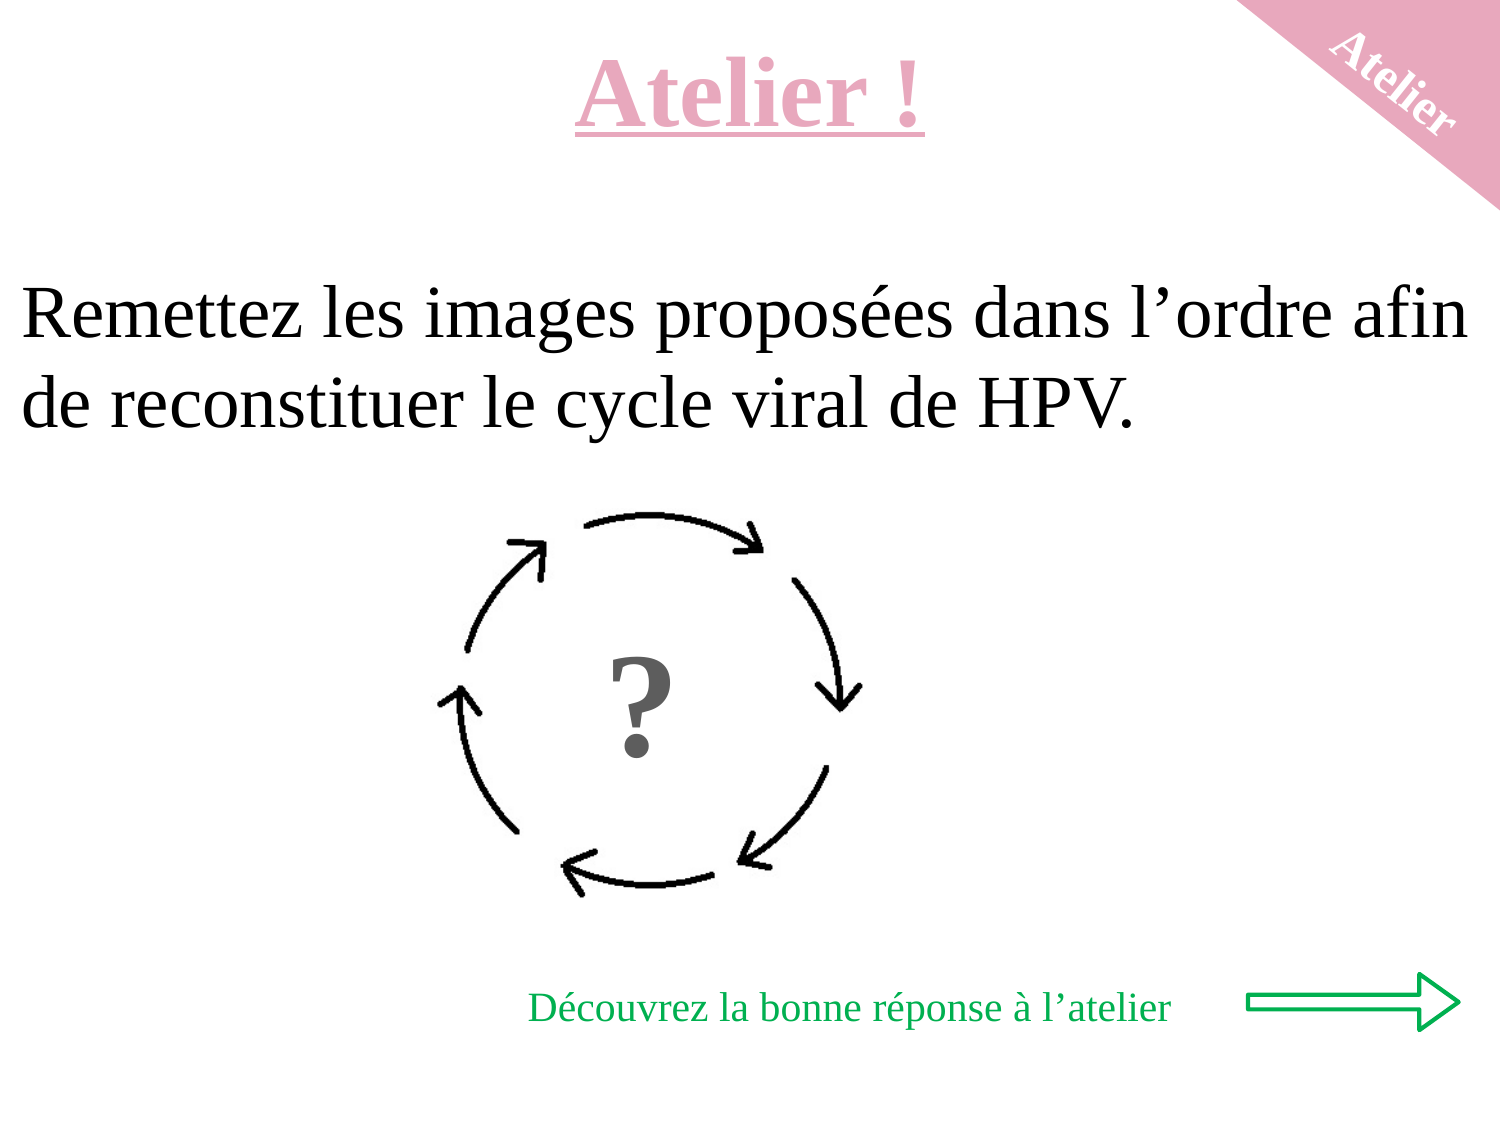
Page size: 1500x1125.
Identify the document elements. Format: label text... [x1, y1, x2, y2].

picture [407, 477, 877, 918]
text_box [1233, 0, 1500, 214]
text_box [1245, 972, 1461, 1033]
text_box Découvrez la bonne réponse à l’atelier [512, 972, 1188, 1038]
text_box Atelier [1305, 0, 1500, 184]
text_box Remettez les images proposées dans l’ordre afin de reconstituer le cycle viral de HPV. [6, 255, 1500, 451]
text_box Atelier ! [0, 19, 1424, 154]
